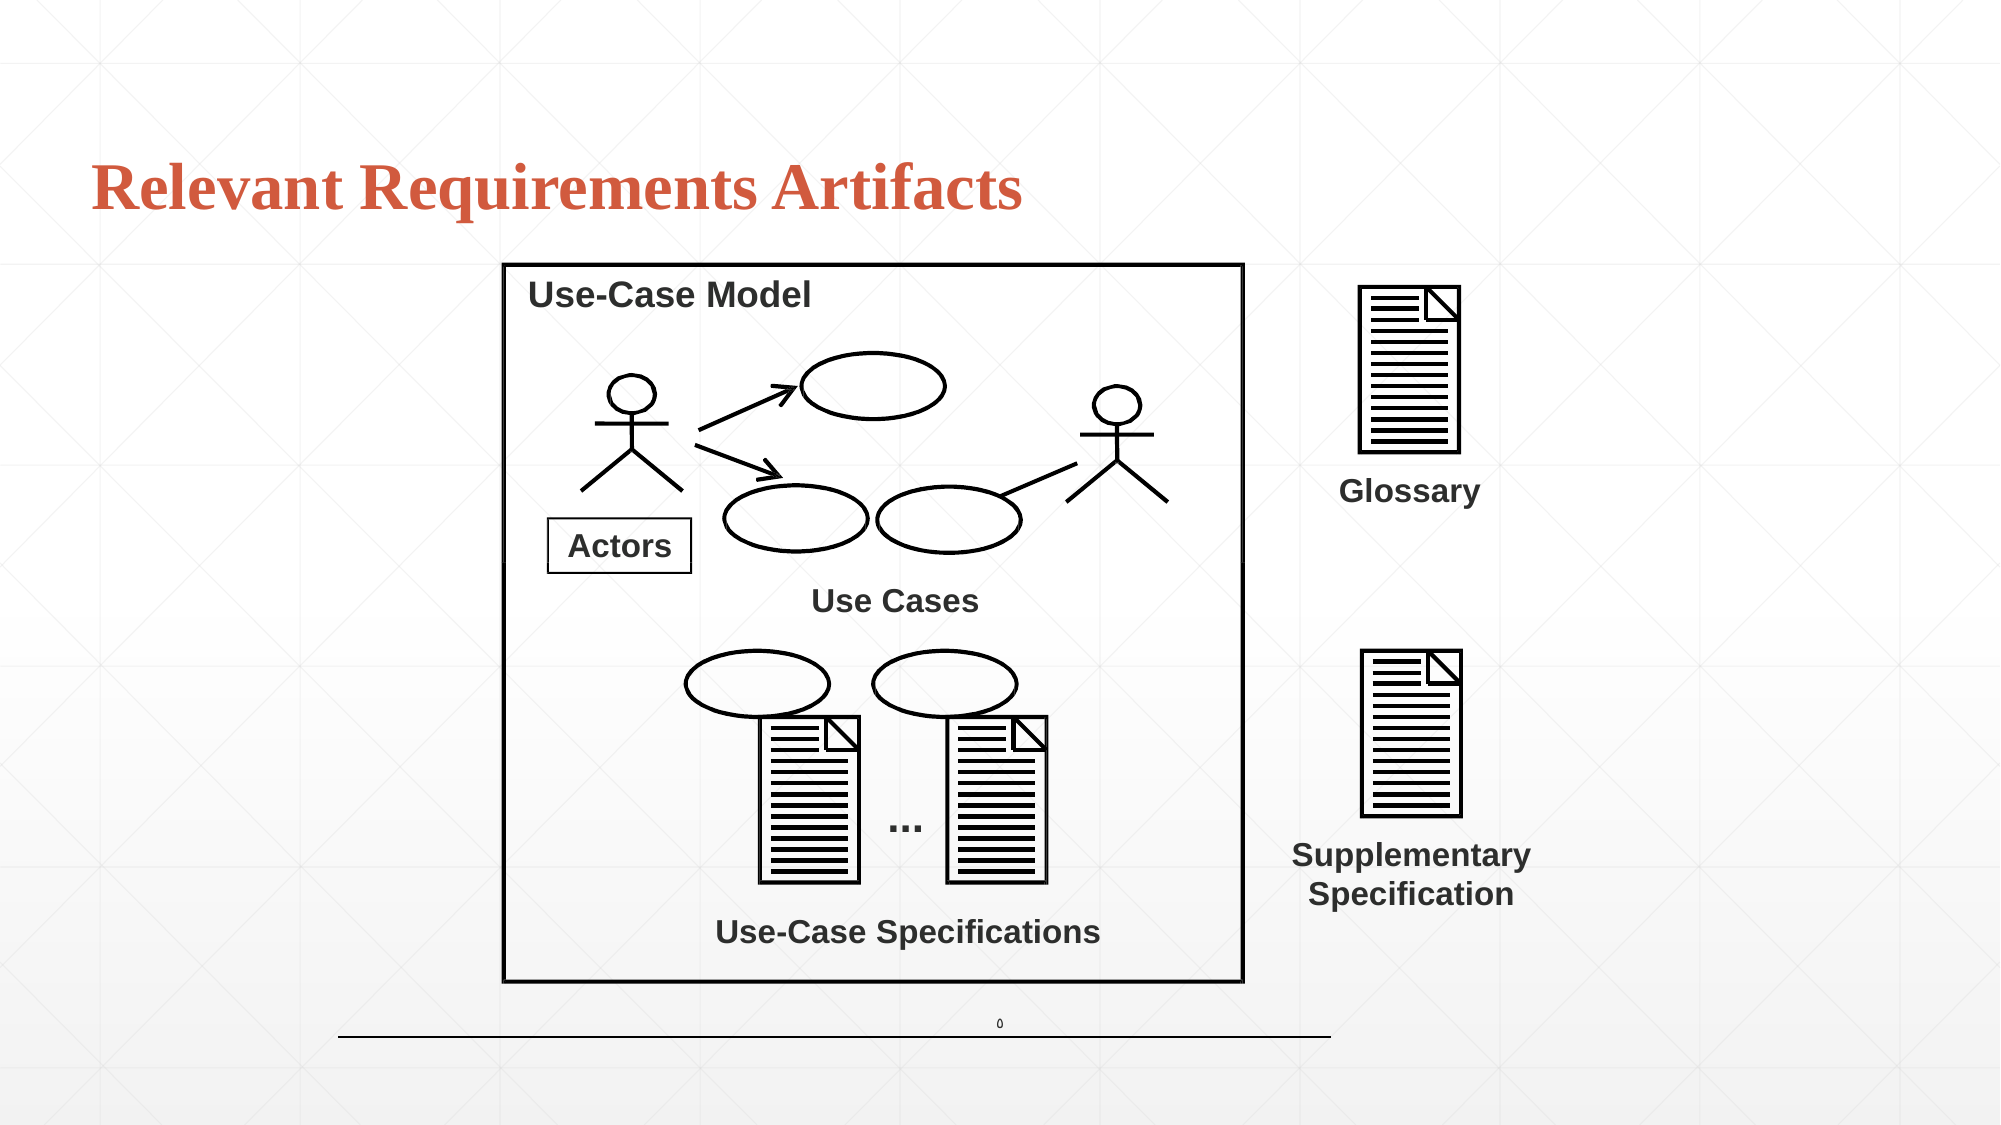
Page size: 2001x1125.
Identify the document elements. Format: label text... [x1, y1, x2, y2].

text_box [1424, 285, 1461, 319]
text_box [1091, 384, 1143, 426]
text_box Use-Case Specifications [713, 910, 1102, 950]
text_box ... [885, 788, 927, 842]
text_box [1104, 458, 1130, 468]
text_box [1080, 432, 1154, 437]
text_box [757, 714, 861, 885]
text_box [697, 383, 798, 433]
text_box [501, 562, 1245, 984]
text_box [1428, 649, 1463, 686]
text_box [1359, 648, 1463, 819]
text_box [546, 517, 565, 562]
text_box [629, 413, 634, 421]
text_box [594, 421, 669, 426]
text_box Supplementary Specification [1289, 832, 1533, 913]
title Relevant Requirements Artifacts [91, 34, 1547, 223]
text_box [694, 442, 763, 468]
text_box [1357, 284, 1462, 455]
text_box ٥ [994, 1015, 1006, 1032]
text_box [799, 350, 948, 422]
text_box [826, 715, 861, 751]
text_box [945, 714, 1049, 885]
text_box [501, 262, 1245, 562]
text_box Glossary Actors Use Cases [565, 468, 1483, 619]
text_box [871, 648, 1019, 720]
text_box [605, 447, 658, 468]
text_box [1061, 461, 1078, 468]
text_box [763, 457, 775, 468]
text_box Use-Case Model [526, 270, 814, 315]
text_box [1014, 715, 1049, 750]
text_box [606, 372, 658, 416]
text_box [1114, 424, 1120, 432]
text_box [546, 562, 565, 574]
text_box [1114, 437, 1120, 459]
text_box [683, 648, 832, 720]
text_box [629, 426, 635, 448]
